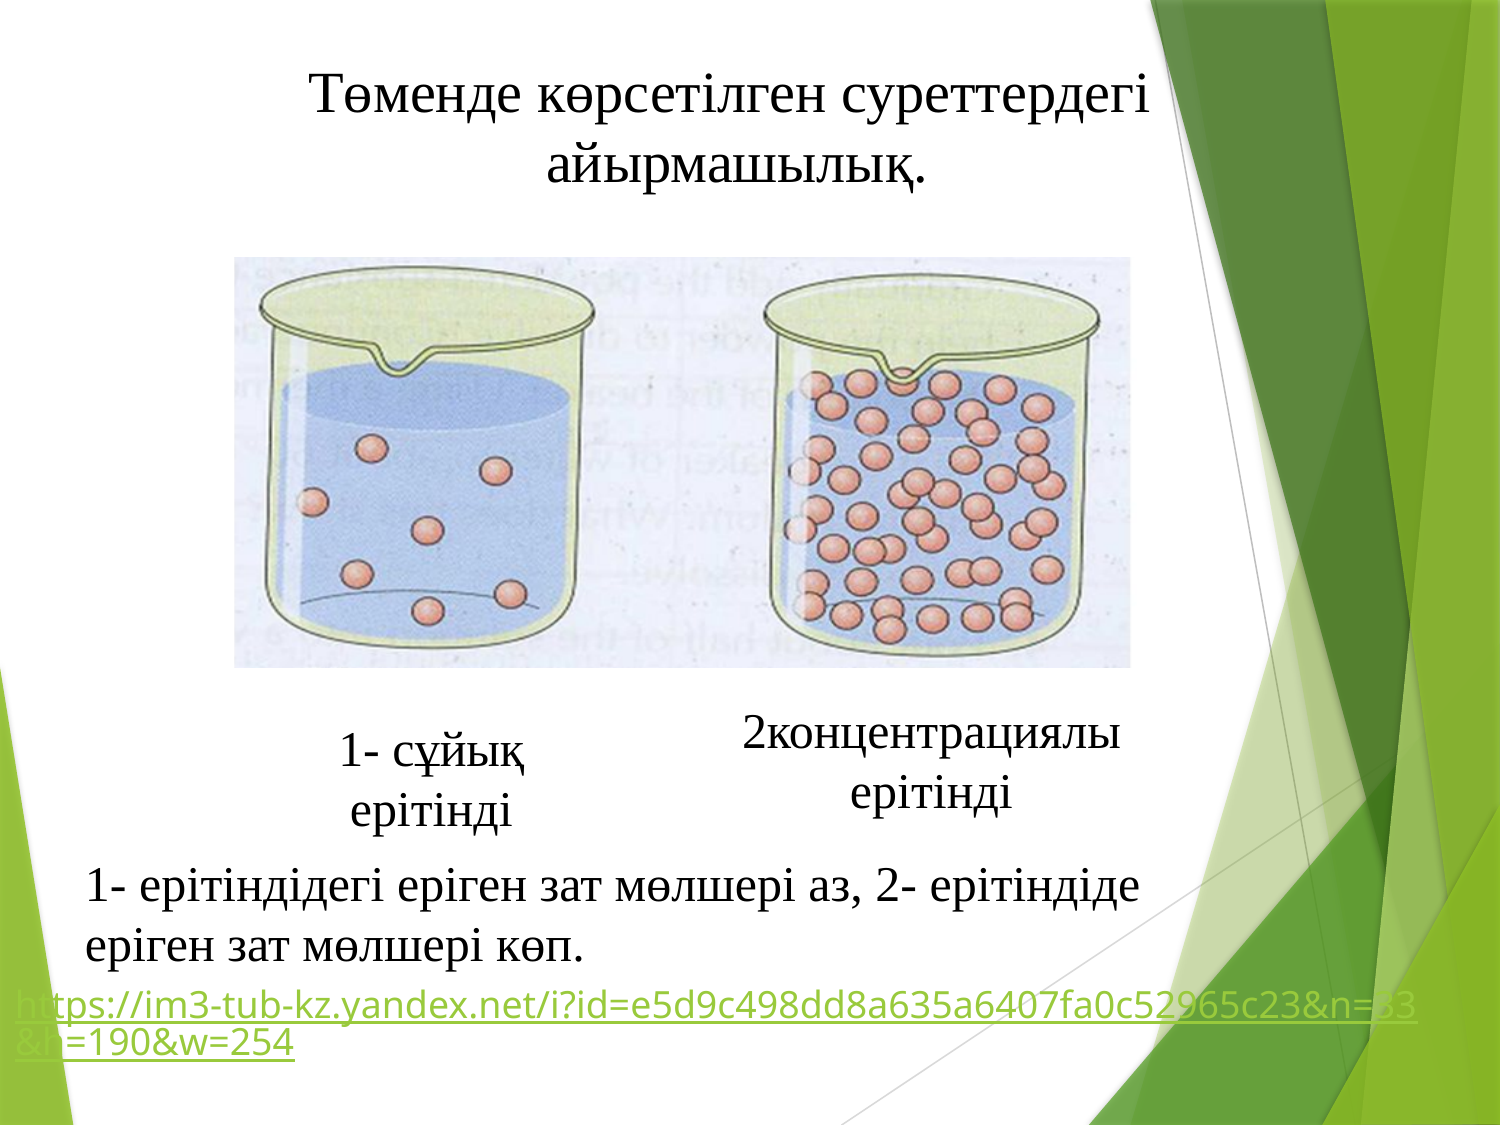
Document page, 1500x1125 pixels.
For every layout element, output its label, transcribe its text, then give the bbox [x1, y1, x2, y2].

text_box 1- сұйық ерітінді [310, 709, 553, 843]
text_box 2концентрациялы ерітінді [726, 691, 1137, 827]
picture [233, 257, 1138, 669]
text_box Төменде көрсетілген суреттердегі айырмашылық. [128, 46, 1346, 202]
text_box 1- ерітіндідегі еріген зат мөлшері аз, 2- ерітіндіде еріген зат мөлшері көп. [70, 843, 1161, 973]
text_box https://im3-tub-kz.yandex.net/i?id=e5d9c498dd8a635a6407fa0c52965c23&n=33&h=190&w=254 [0, 973, 1453, 1085]
